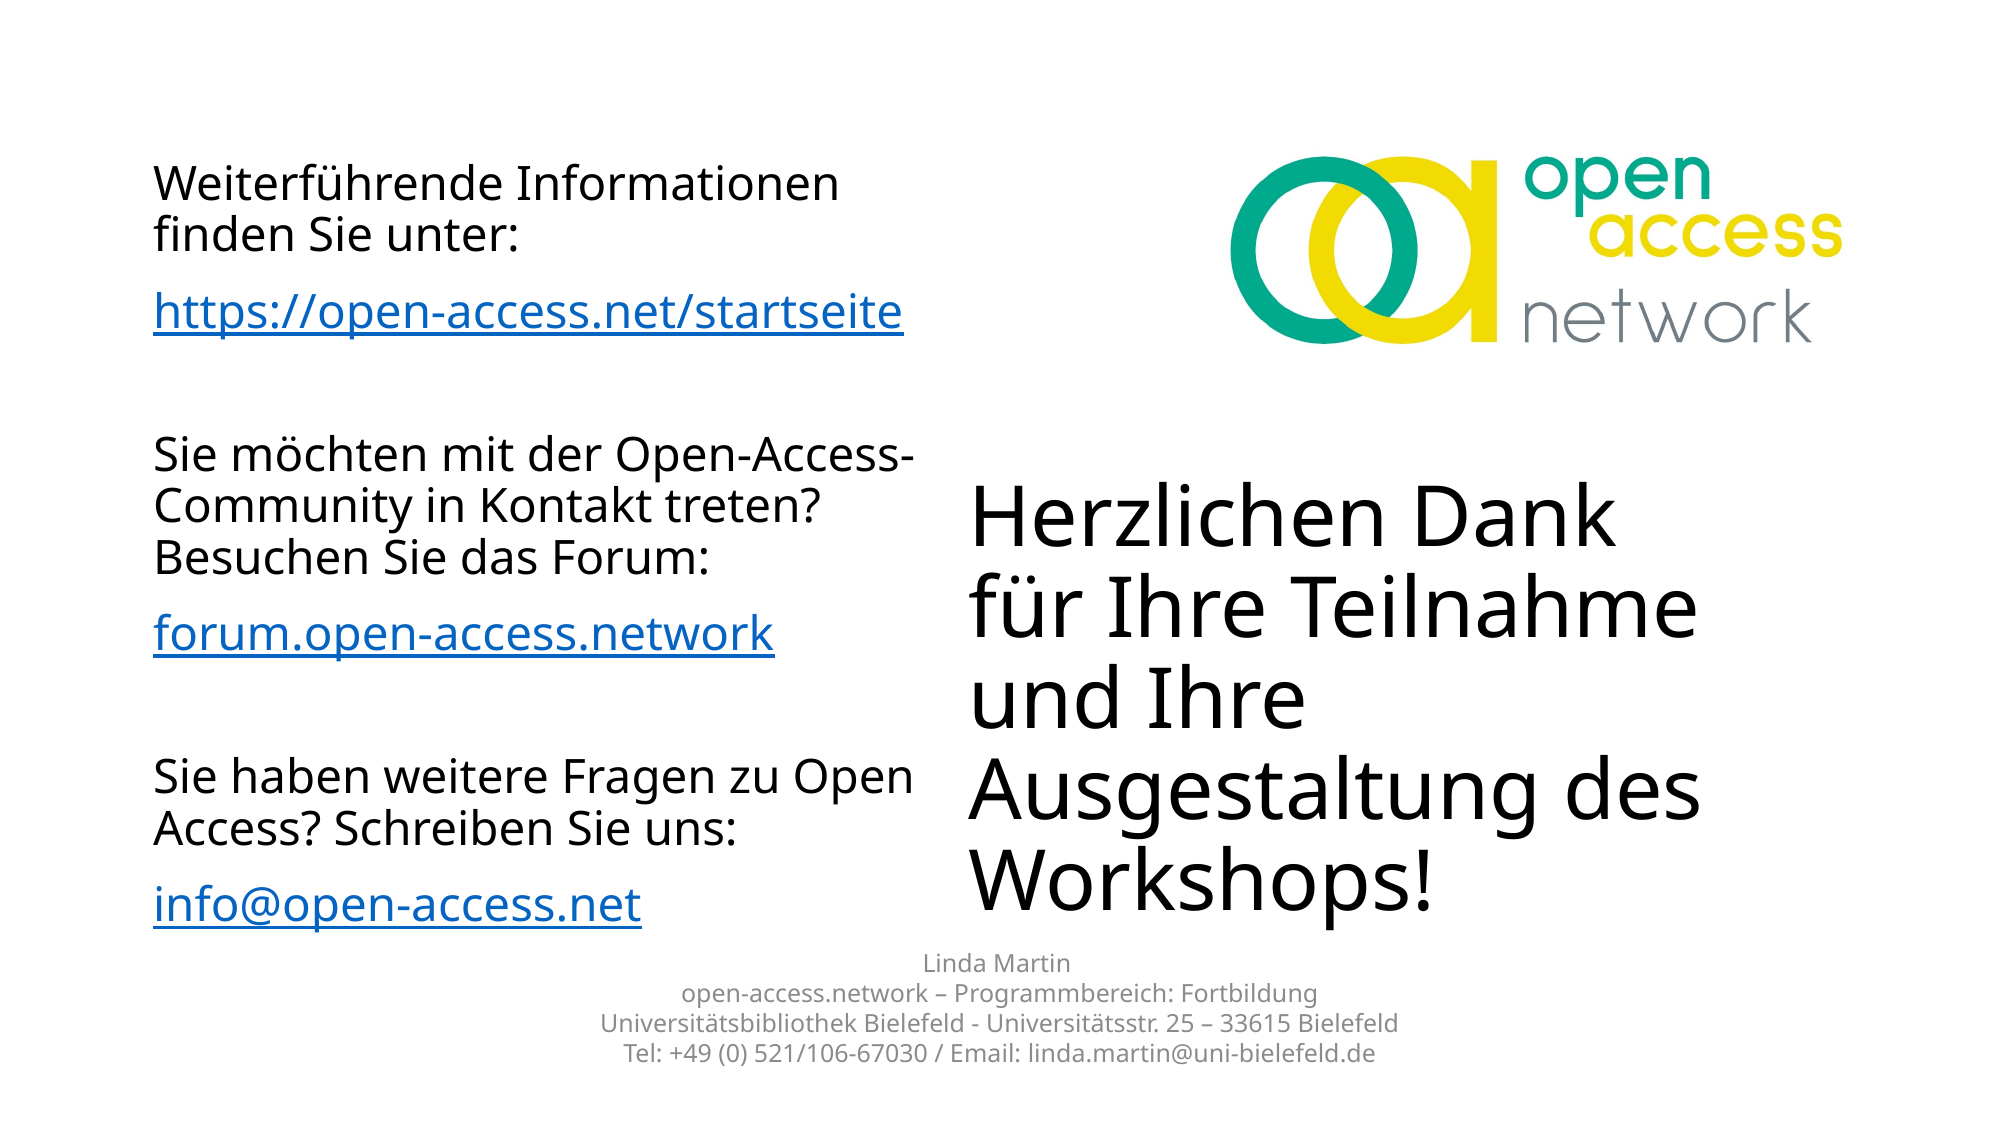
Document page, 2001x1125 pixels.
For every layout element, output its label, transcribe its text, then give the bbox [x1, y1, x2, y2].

footer Linda Martin open-access.network – Programmbereich: Fortbildung Universitätsbibliothek Bielefeld - Universitätsstr. 25 – 33615 Bielefeld Tel: +49 (0) 521/106-67030 / Email: linda.martin@uni-bielefeld.de [137, 943, 1863, 1103]
list Herzlichen Dank für Ihre Teilnahme und Ihre Ausgestaltung des Workshops! [953, 34, 1863, 943]
list Weiterführende Informationen finden Sie unter: https://open-access.net/startseite Sie möchten mit der Open-Access-Community in Kontakt treten? Besuchen Sie das Forum: forum.open-access.network Sie haben weitere Fragen zu Open Access? Schreiben Sie uns: info@open-access.net [138, 152, 989, 943]
picture [1209, 125, 1863, 375]
